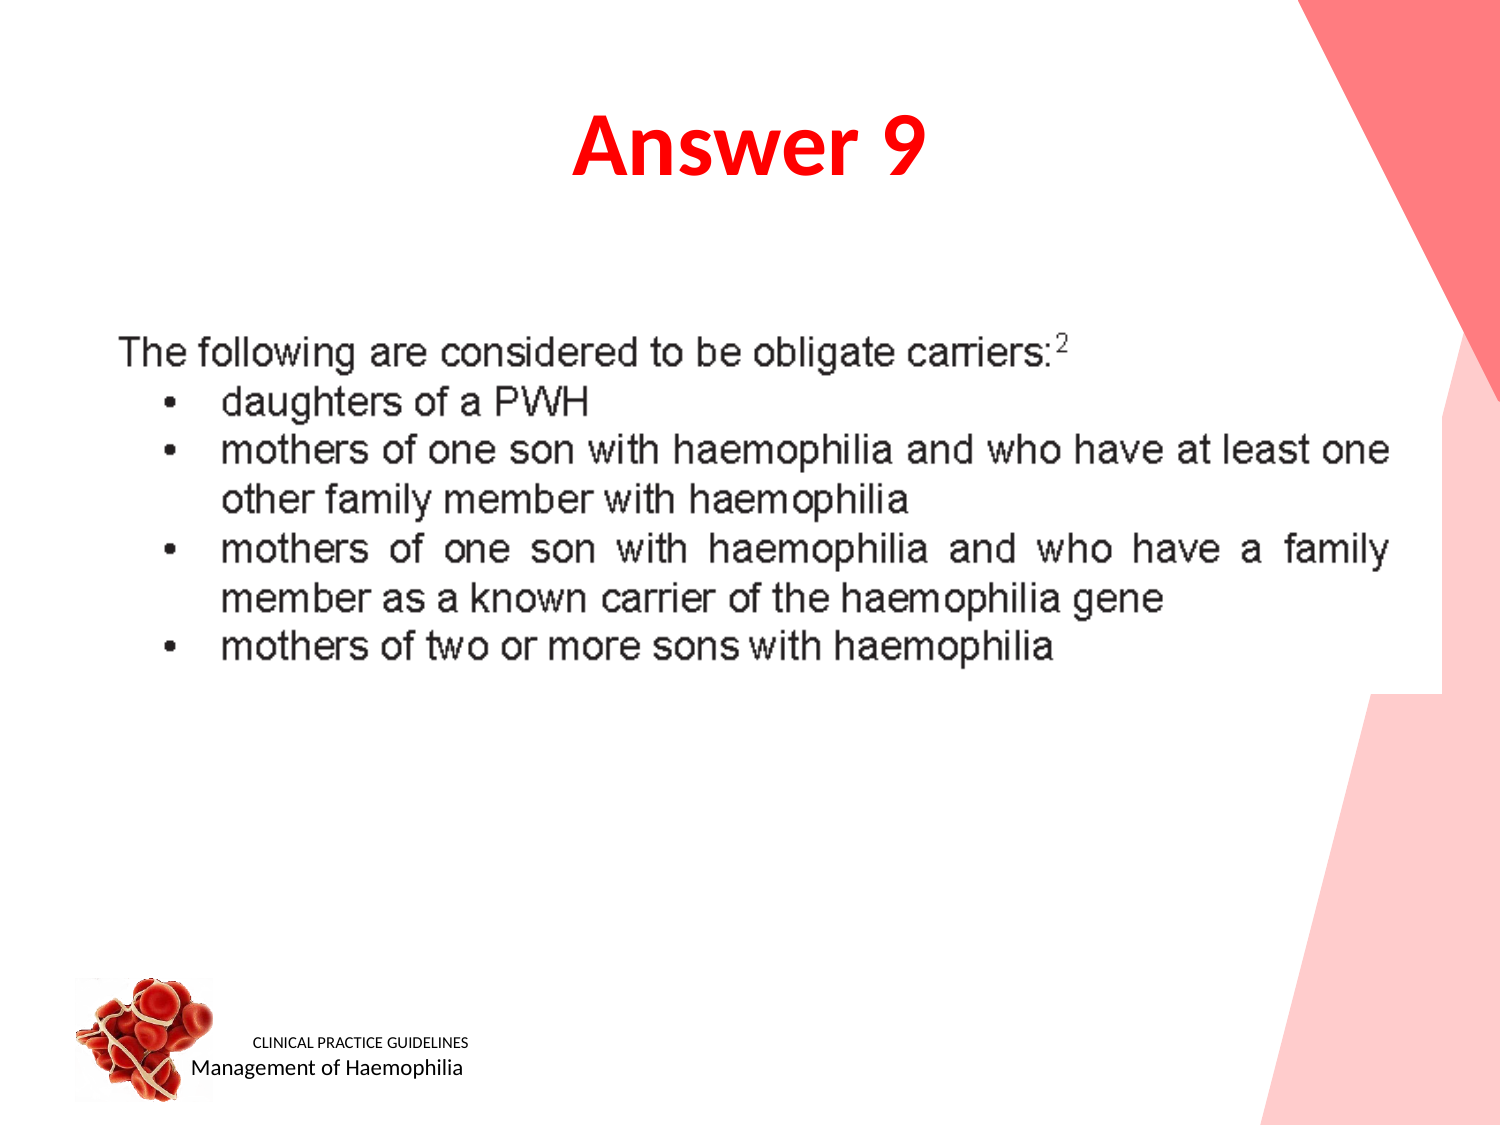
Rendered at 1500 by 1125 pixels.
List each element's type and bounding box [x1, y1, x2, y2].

text_box [74, 0, 1500, 1125]
picture [74, 312, 1442, 694]
